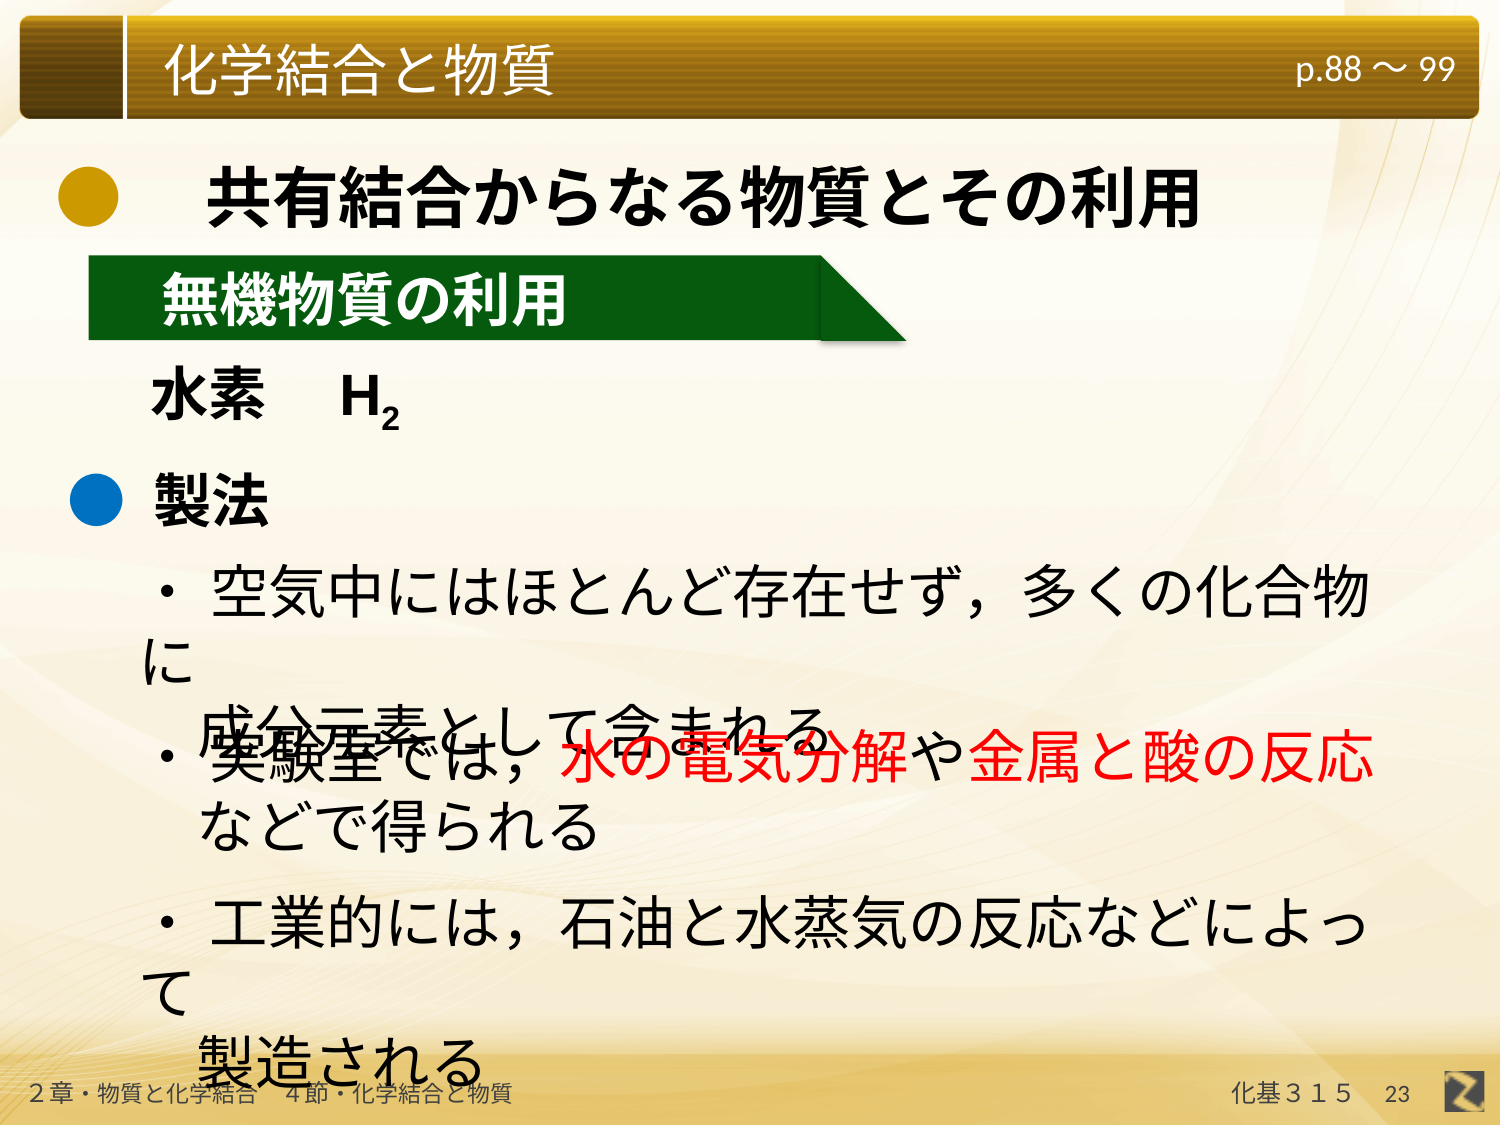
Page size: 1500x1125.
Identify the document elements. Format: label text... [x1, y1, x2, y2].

text_box ・ 実験室では，水の電気分解や金属と酸の反応 などで得られる [123, 712, 1400, 868]
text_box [88, 255, 907, 342]
slide_number 23 [1358, 1070, 1437, 1118]
text_box ・ 工業的には，石油と水蒸気の反応などによって 製造される [123, 878, 1400, 1104]
text_box ● 共有結合からなる物質とその利用 [41, 148, 1294, 244]
text_box ・ 空気中にはほとんど存在せず，多くの化合物に 成分元素として含まれる [124, 547, 1400, 712]
text_box 水素 H2 [135, 350, 691, 445]
text_box ● 製法 [53, 456, 349, 541]
picture [0, 0, 1500, 1125]
